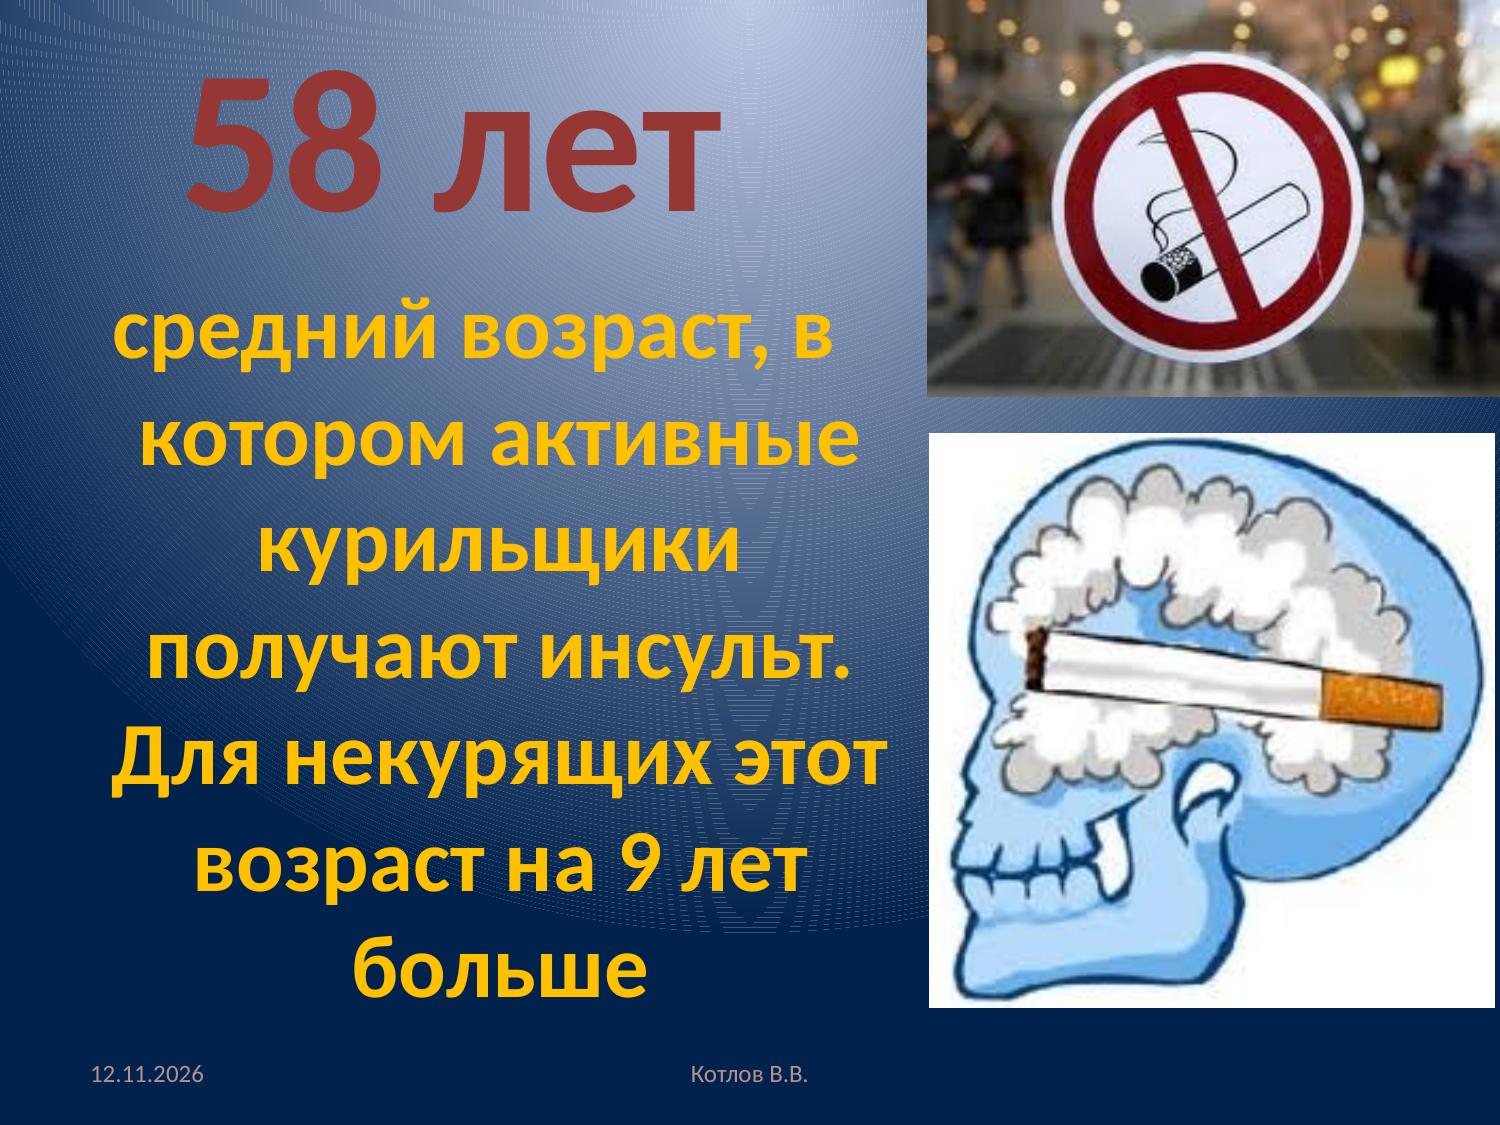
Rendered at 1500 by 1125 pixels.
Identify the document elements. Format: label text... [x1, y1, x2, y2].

footer Котлов В.В. [512, 1042, 988, 1103]
list 58 лет средний возраст, в котором активные курильщики получают инсульт. Для некурящих этот возраст на 9 лет больше [0, 0, 950, 1032]
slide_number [75, 1042, 425, 1103]
picture [926, 0, 1500, 397]
picture [928, 433, 1496, 1008]
